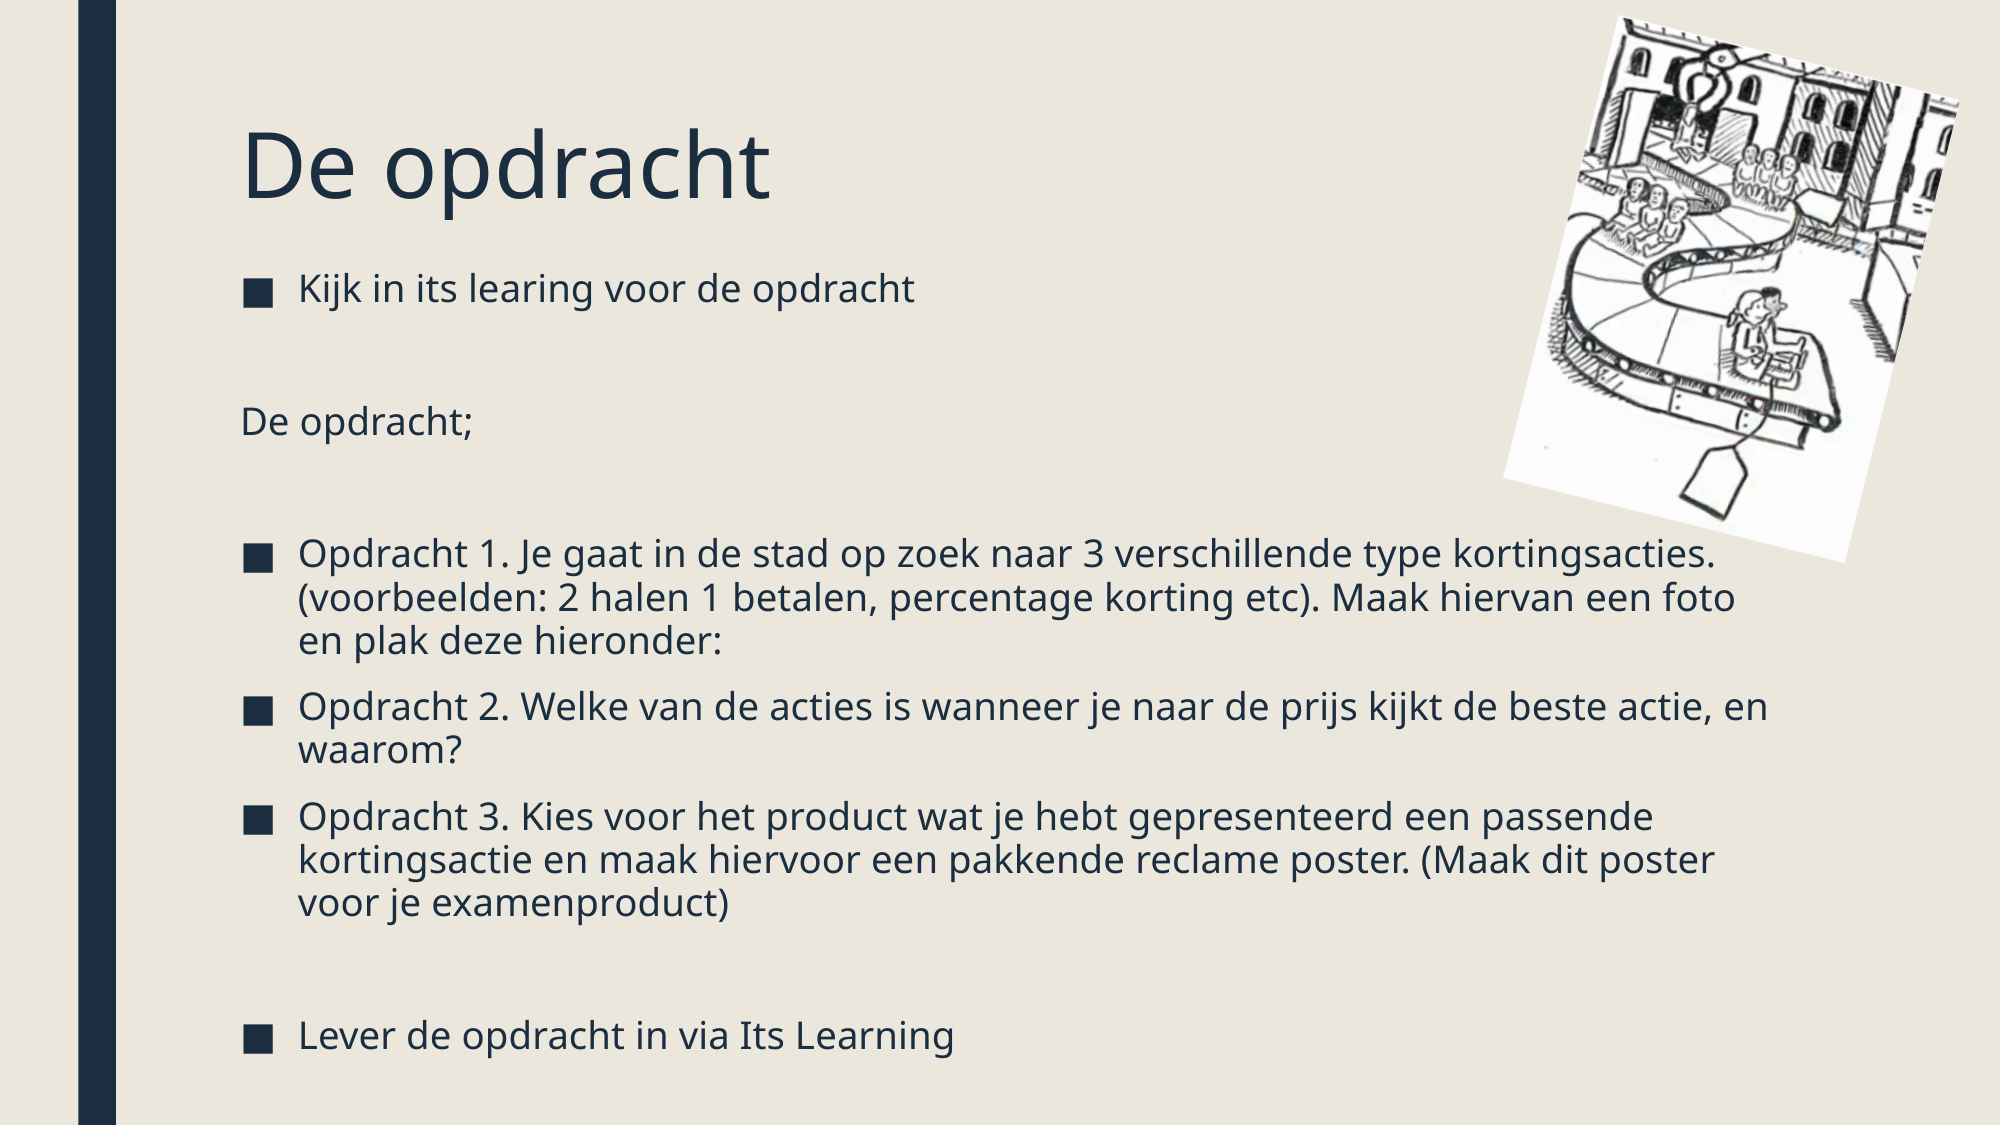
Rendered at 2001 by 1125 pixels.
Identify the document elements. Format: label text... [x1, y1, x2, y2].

list Kijk in its learing voor de opdracht De opdracht; Opdracht 1. Je gaat in de stad op zoek naar 3 verschillende type kortingsacties. (voorbeelden: 2 halen 1 betalen, percentage korting etc). Maak hiervan een foto en plak deze hieronder: Opdracht 2. Welke van de acties is wanneer je naar de prijs kijkt de beste actie, en waarom? Opdracht 3. Kies voor het product wat je hebt gepresenteerd een passende kortingsactie en maak hiervoor een pakkende reclame poster. (Maak dit poster voor je examenproduct) Lever de opdracht in via Its Learning [225, 260, 1800, 1068]
title De opdracht [225, 112, 1555, 260]
picture [1504, 16, 1959, 562]
